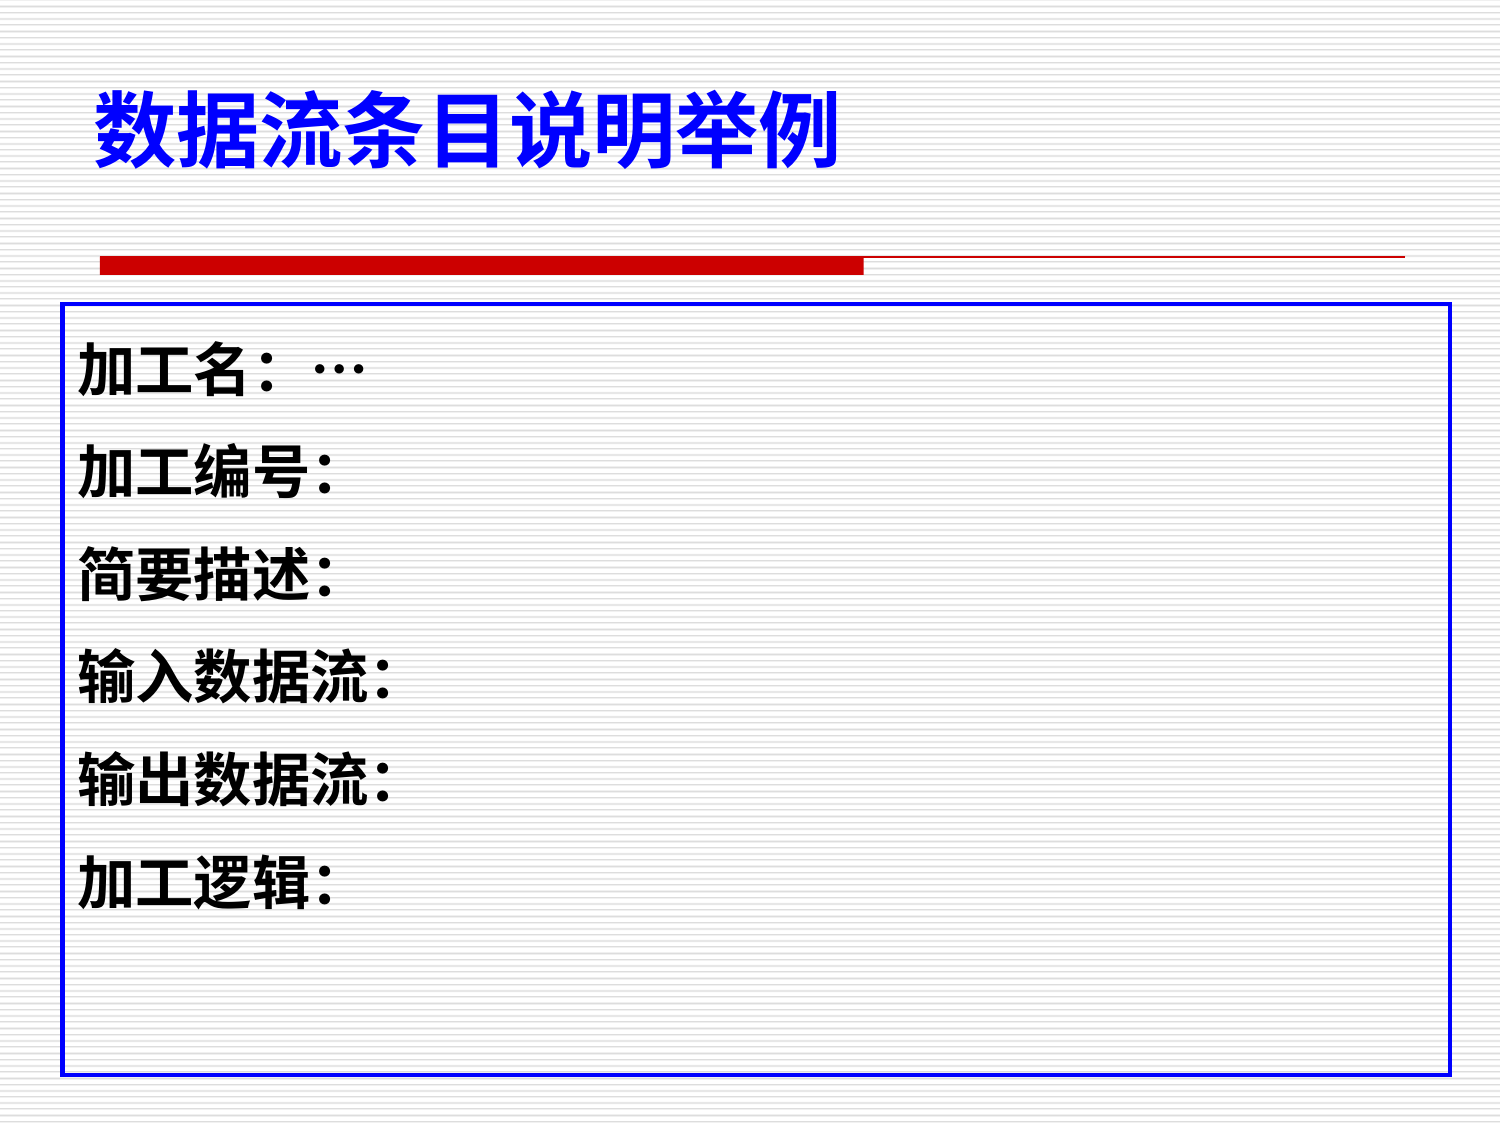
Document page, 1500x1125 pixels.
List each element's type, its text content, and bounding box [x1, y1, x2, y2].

picture [0, 0, 1500, 1125]
text_box 数据流条目说明举例 [78, 45, 1441, 212]
text_box 加工名：… 加工编号： 简要描述： 输入数据流： 输出数据流： 加工逻辑： [62, 304, 1450, 1075]
